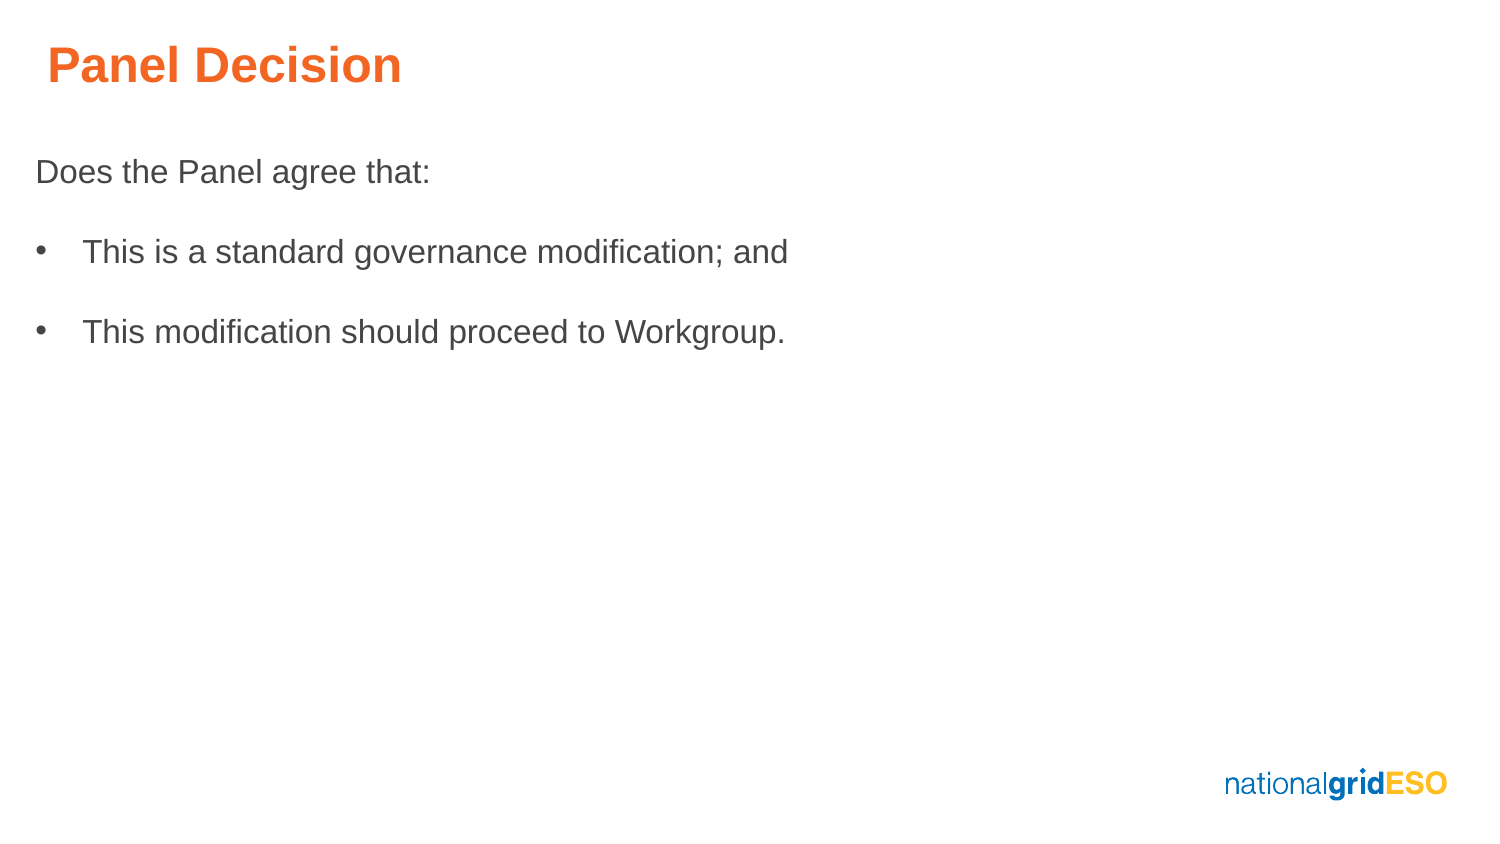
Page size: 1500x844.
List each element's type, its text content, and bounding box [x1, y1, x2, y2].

text_box Does the Panel agree that: This is a standard governance modification; and This modification should proceed to Workgroup. [35, 150, 1453, 423]
text_box Panel Decision [47, 43, 1442, 93]
